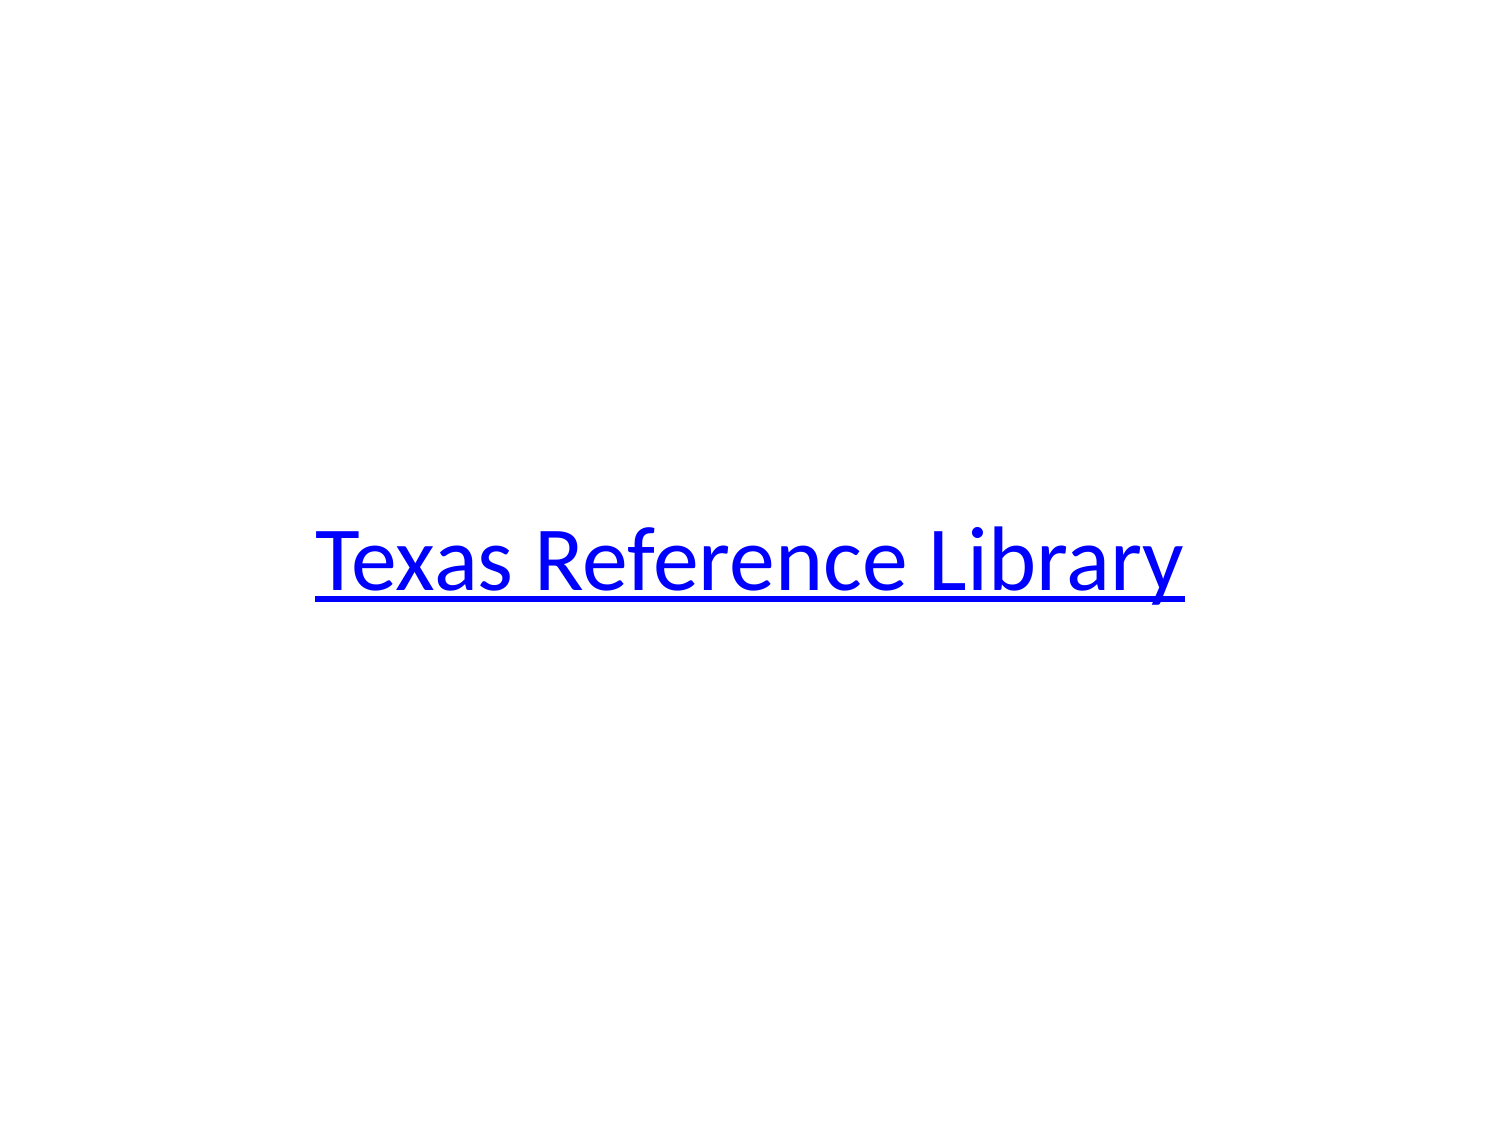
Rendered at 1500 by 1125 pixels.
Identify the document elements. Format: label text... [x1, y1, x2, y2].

title Texas Reference Library [74, 44, 1426, 1063]
